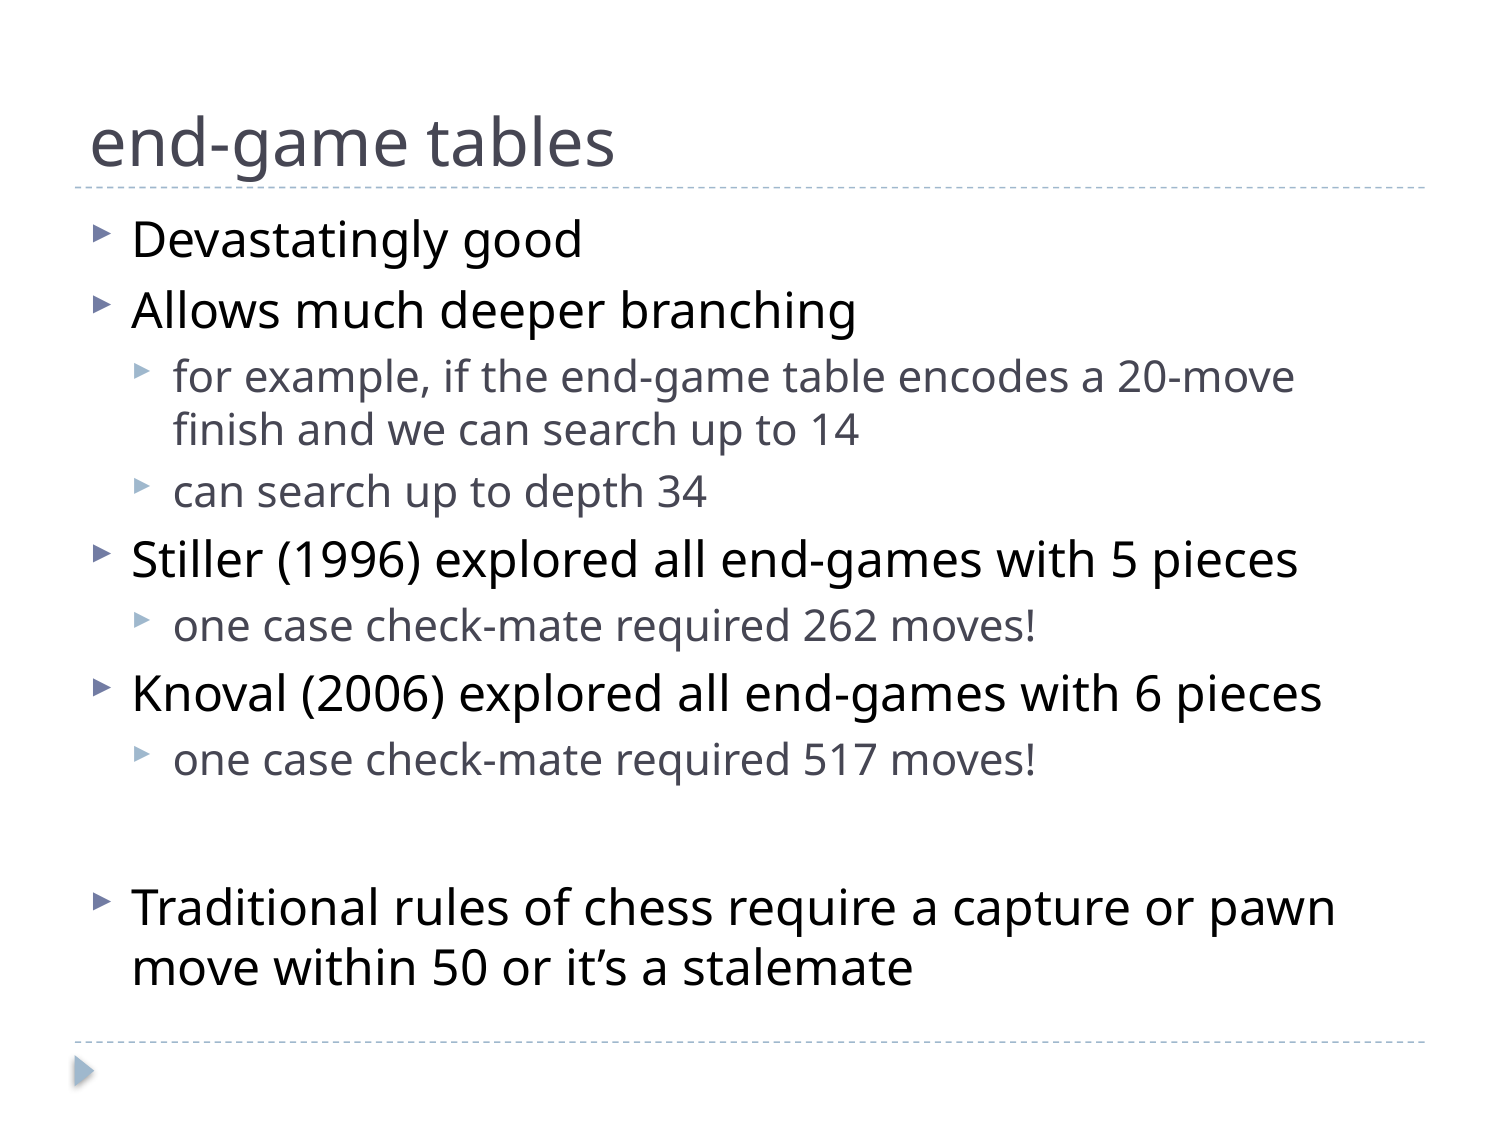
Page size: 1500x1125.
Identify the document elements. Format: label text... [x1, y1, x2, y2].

list Devastatingly good Allows much deeper branching for example, if the end-game table encodes a 20-move finish and we can search up to 14 can search up to depth 34 Stiller (1996) explored all end-games with 5 pieces one case check-mate required 262 moves! Knoval (2006) explored all end-games with 6 pieces one case check-mate required 517 moves! Traditional rules of chess require a capture or pawn move within 50 or it’s a stalemate [75, 200, 1425, 1010]
title end-game tables [75, 24, 1425, 188]
